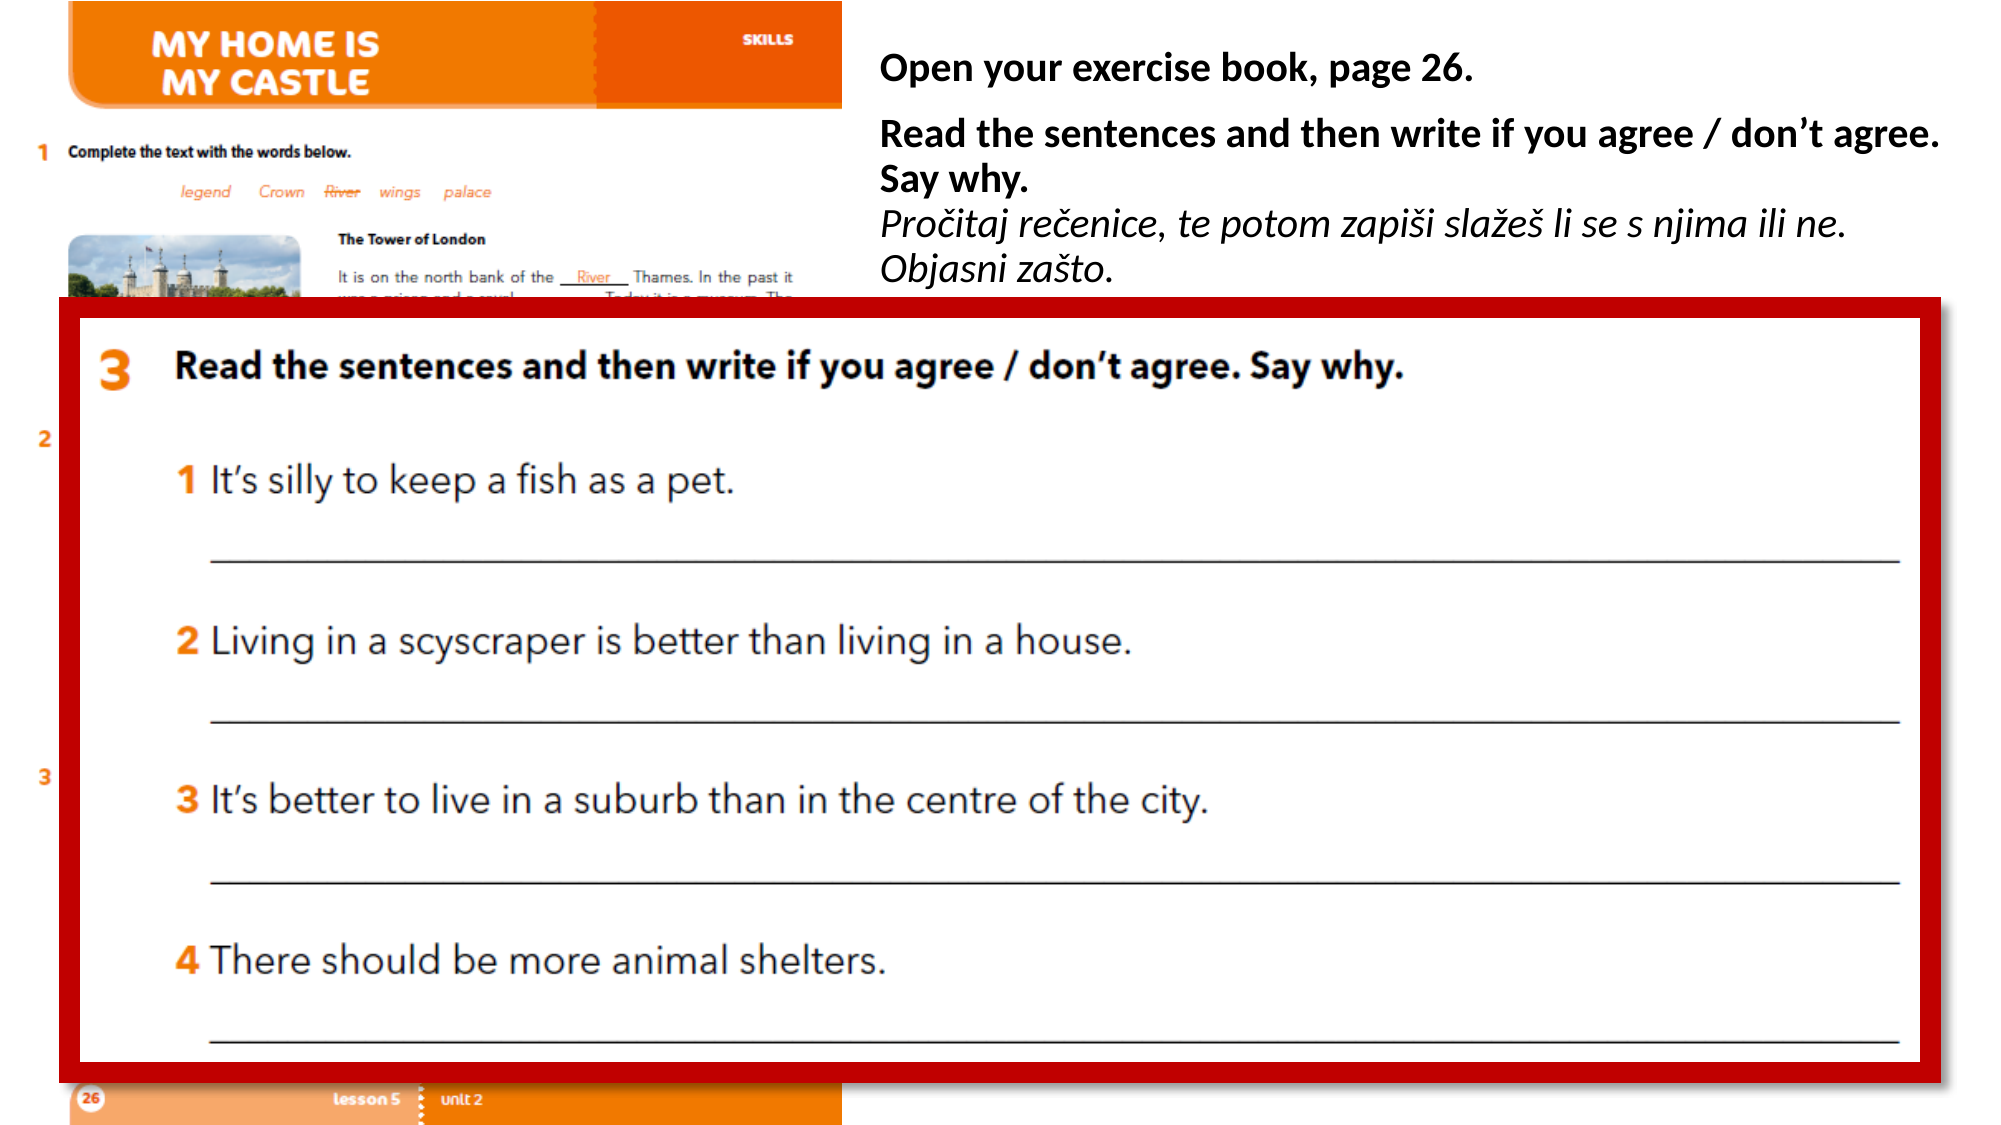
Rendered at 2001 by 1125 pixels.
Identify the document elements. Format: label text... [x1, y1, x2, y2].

text_box Open your exercise book, page 26. [864, 37, 1853, 103]
picture [0, 1, 1920, 1125]
text_box Read the sentences and then write if you agree / don’t agree. Say why. Pročitaj rečenice, te potom zapiši slažeš li se s njima ili ne. Objasni zašto. [864, 103, 1971, 372]
